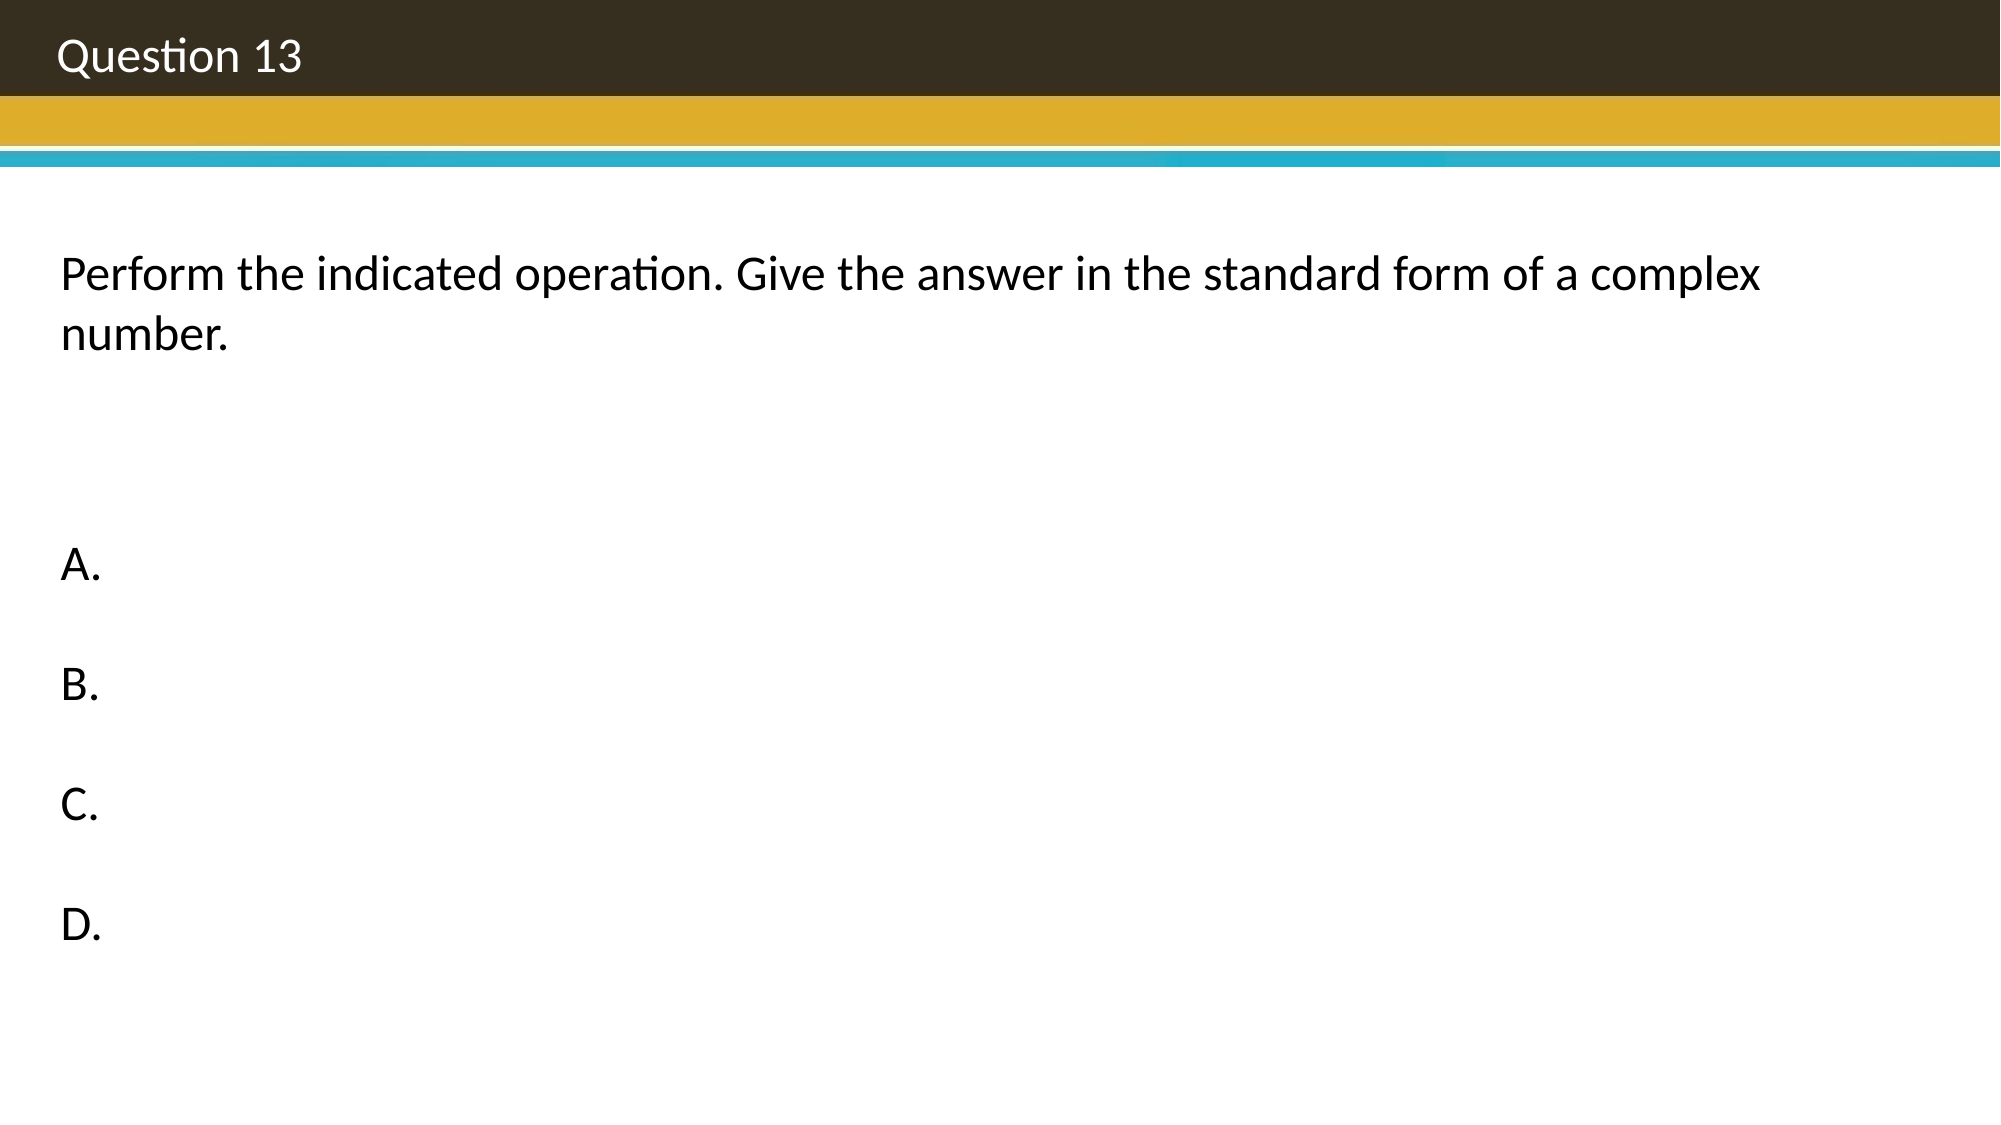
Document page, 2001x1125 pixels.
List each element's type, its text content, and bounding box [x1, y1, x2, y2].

text_box Question 13 [41, 14, 318, 90]
picture [0, 0, 2000, 167]
